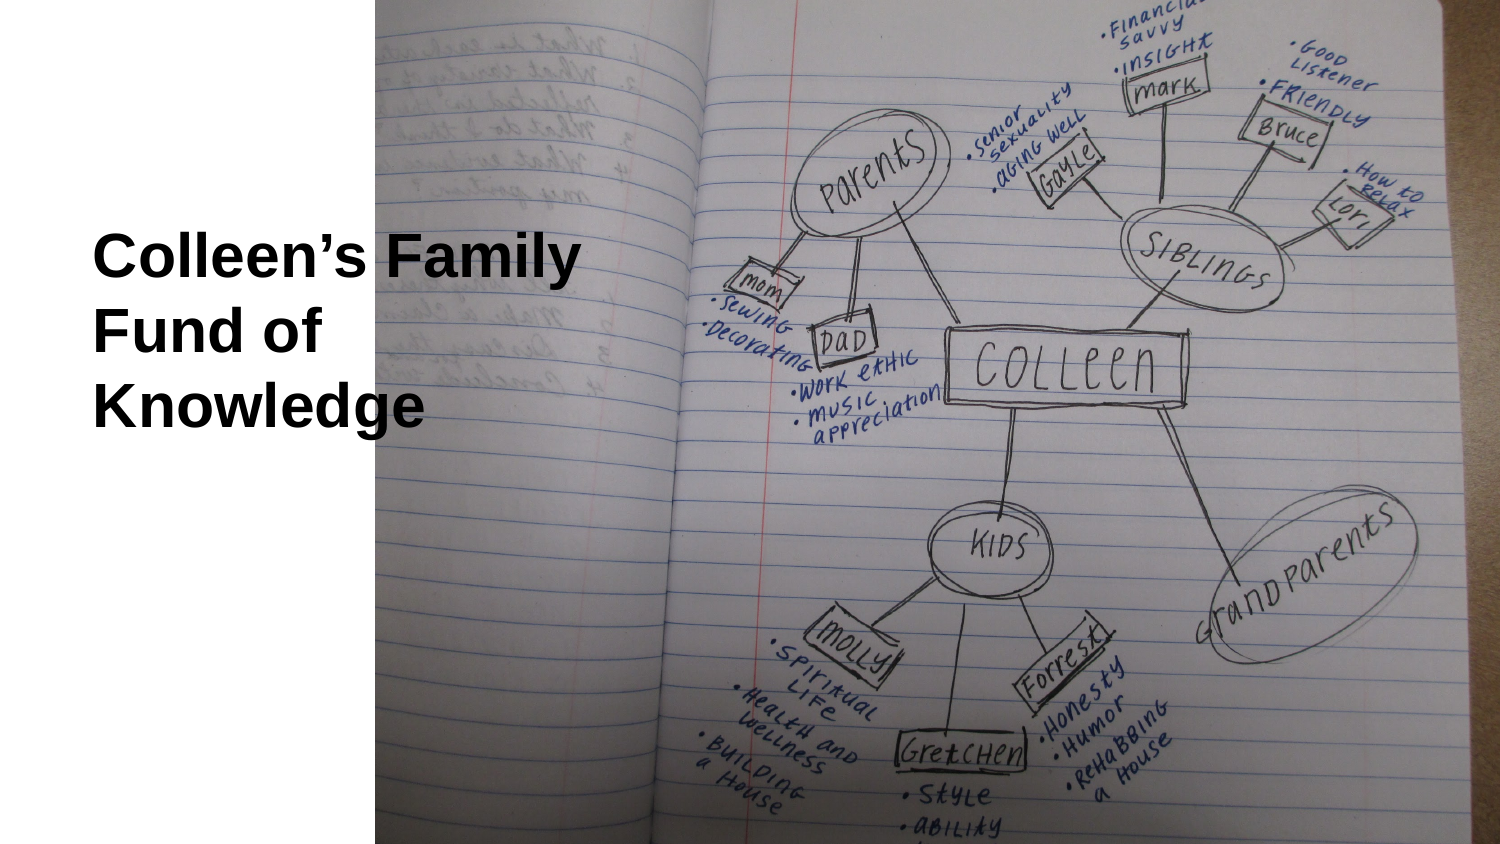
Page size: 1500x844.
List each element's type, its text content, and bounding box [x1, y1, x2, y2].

picture [374, 0, 1500, 844]
text_box Colleen’s Family Fund of Knowledge [78, 200, 369, 800]
